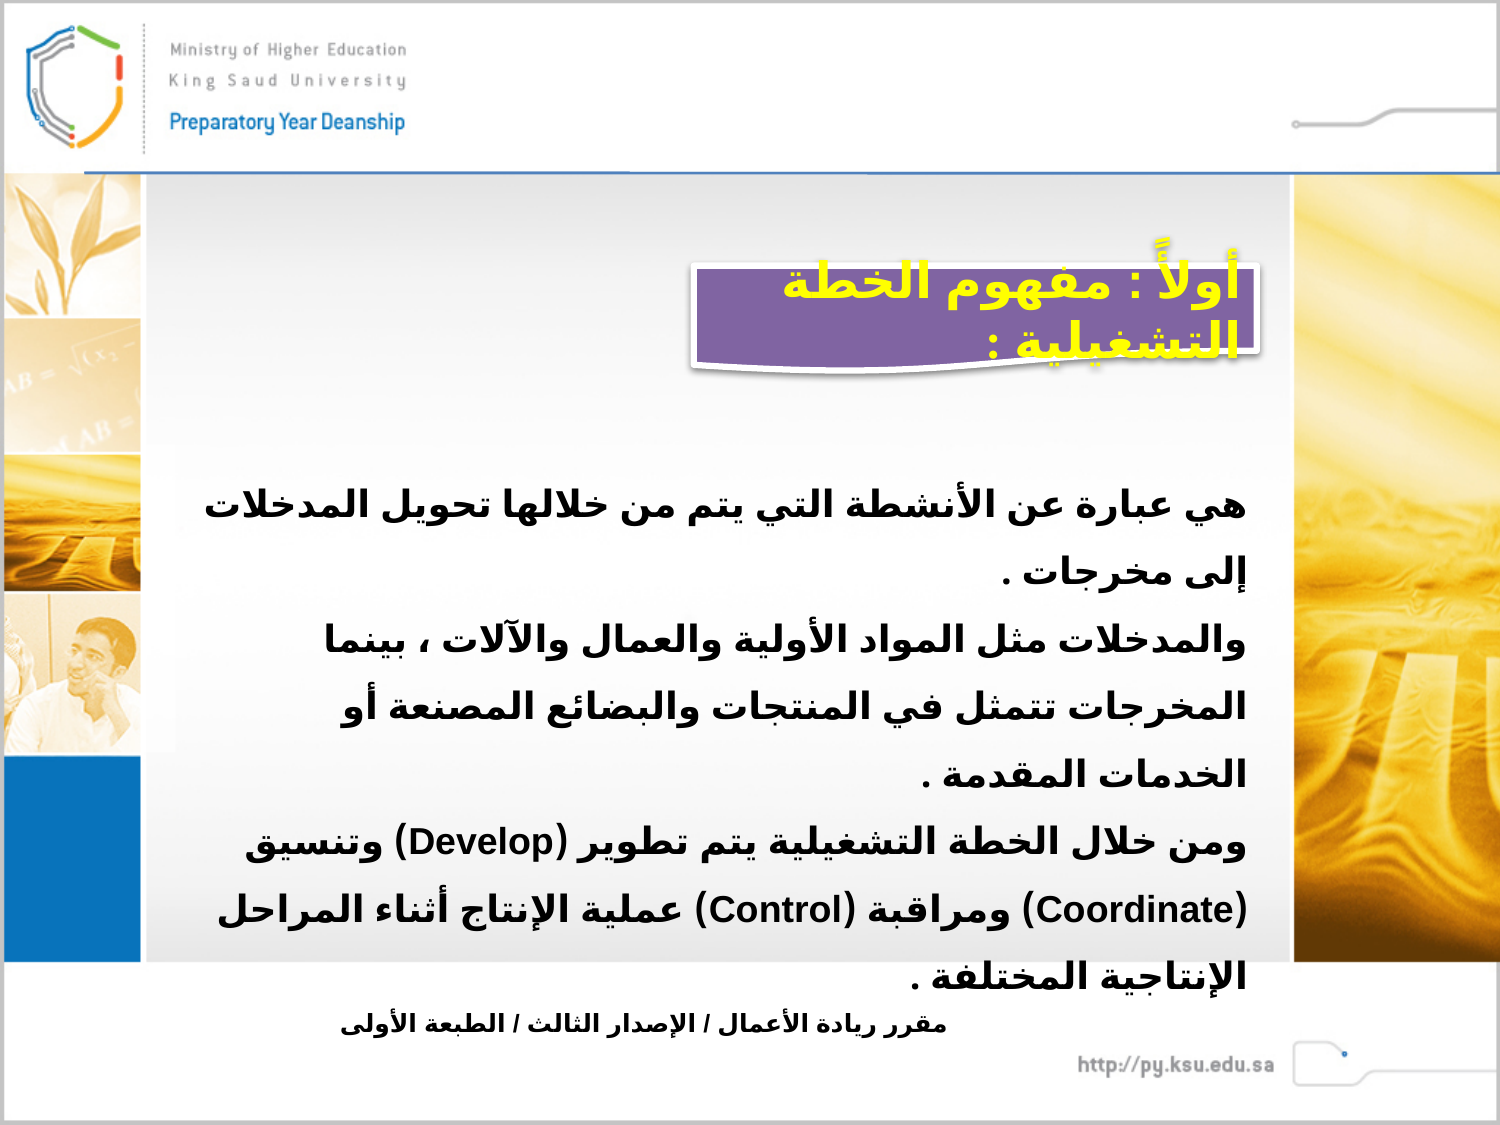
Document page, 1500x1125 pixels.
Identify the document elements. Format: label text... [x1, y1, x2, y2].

picture [0, 0, 1500, 1125]
text_box مقرر ريادة الأعمال / الإصدار الثالث / الطبعة الأولى [287, 1000, 1000, 1045]
text_box هي عبارة عن الأنشطة التي يتم من خلالها تحويل المدخلات إلى مخرجات . والمدخلات مثل المواد الأولية والعمال والآلات ، بينما المخرجات تتمثل في المنتجات والبضائع المصنعة أو الخدمات المقدمة . ومن خلال الخطة التشغيلية يتم تطوير (Develop) وتنسيق (Coordinate) ومراقبة (Control) عملية الإنتاج أثناء المراحل الإنتاجية المختلفة . [188, 449, 1264, 1005]
text_box أولأً : مفهوم الخطة التشغيلية : [690, 262, 1260, 374]
